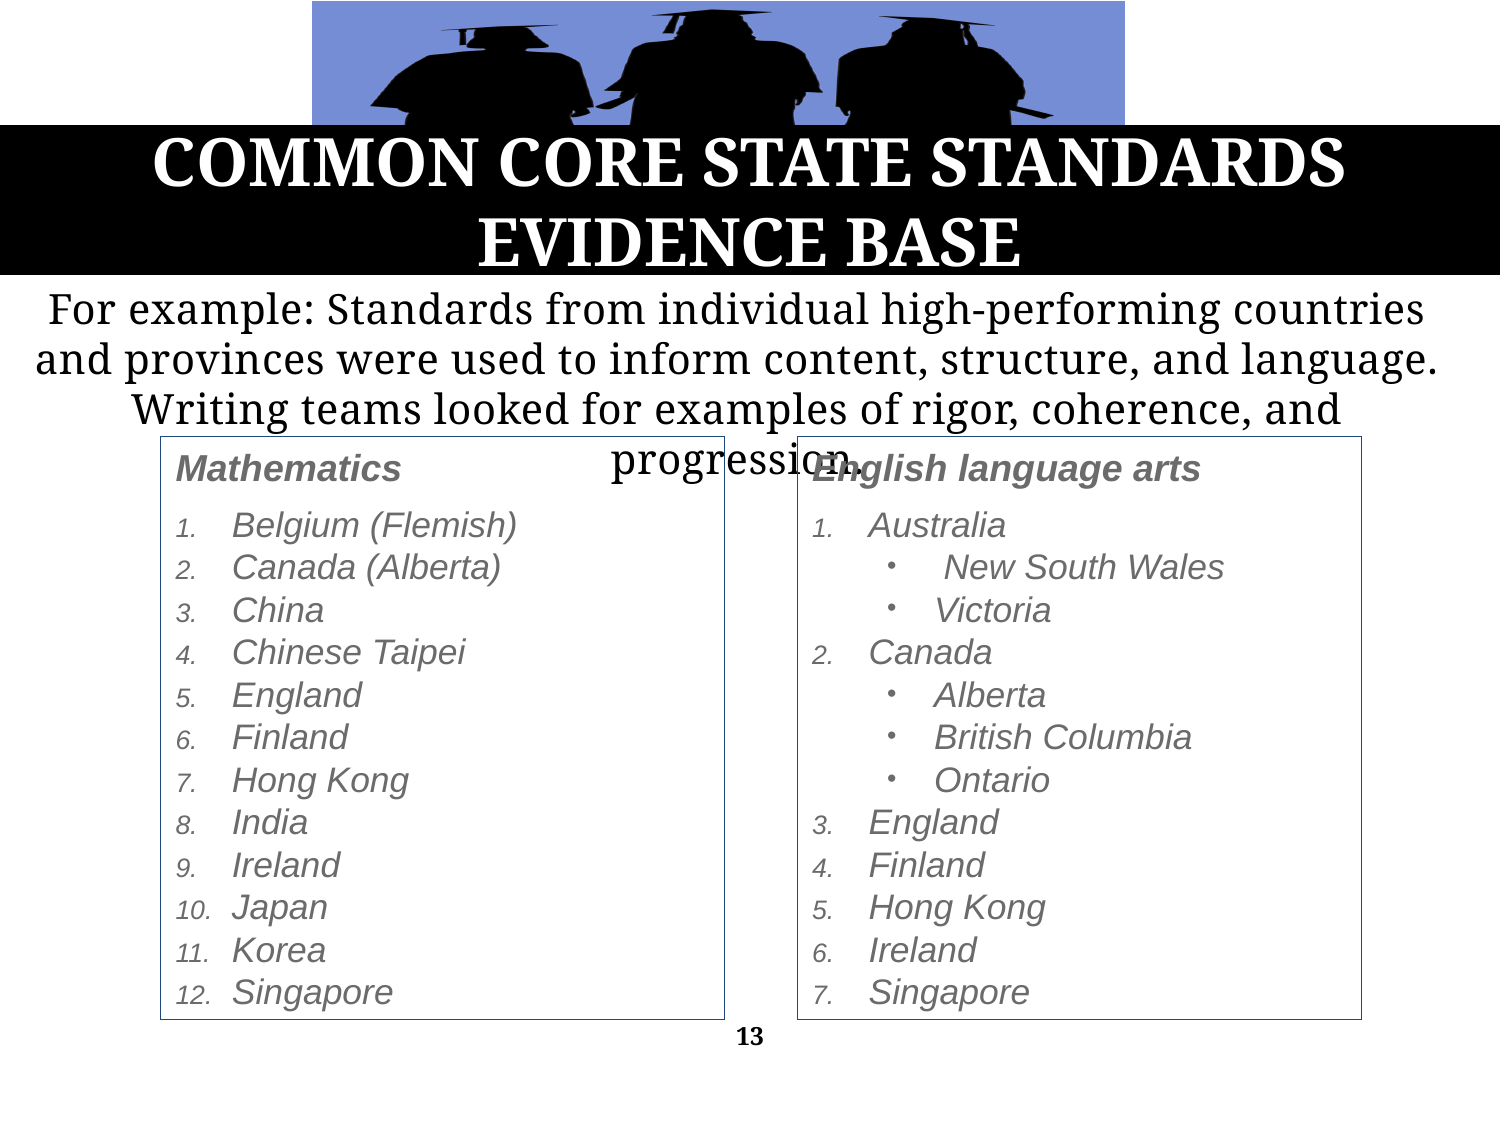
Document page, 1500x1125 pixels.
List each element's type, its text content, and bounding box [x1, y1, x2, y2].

picture [312, 1, 1126, 126]
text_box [160, 436, 1362, 1026]
list For example: Standards from individual high-performing countries and provinces were used to inform content, structure, and language. Writing teams looked for examples of rigor, coherence, and progression. [0, 237, 1475, 1063]
title Common Core State Standards Evidence Base [0, 119, 1500, 281]
